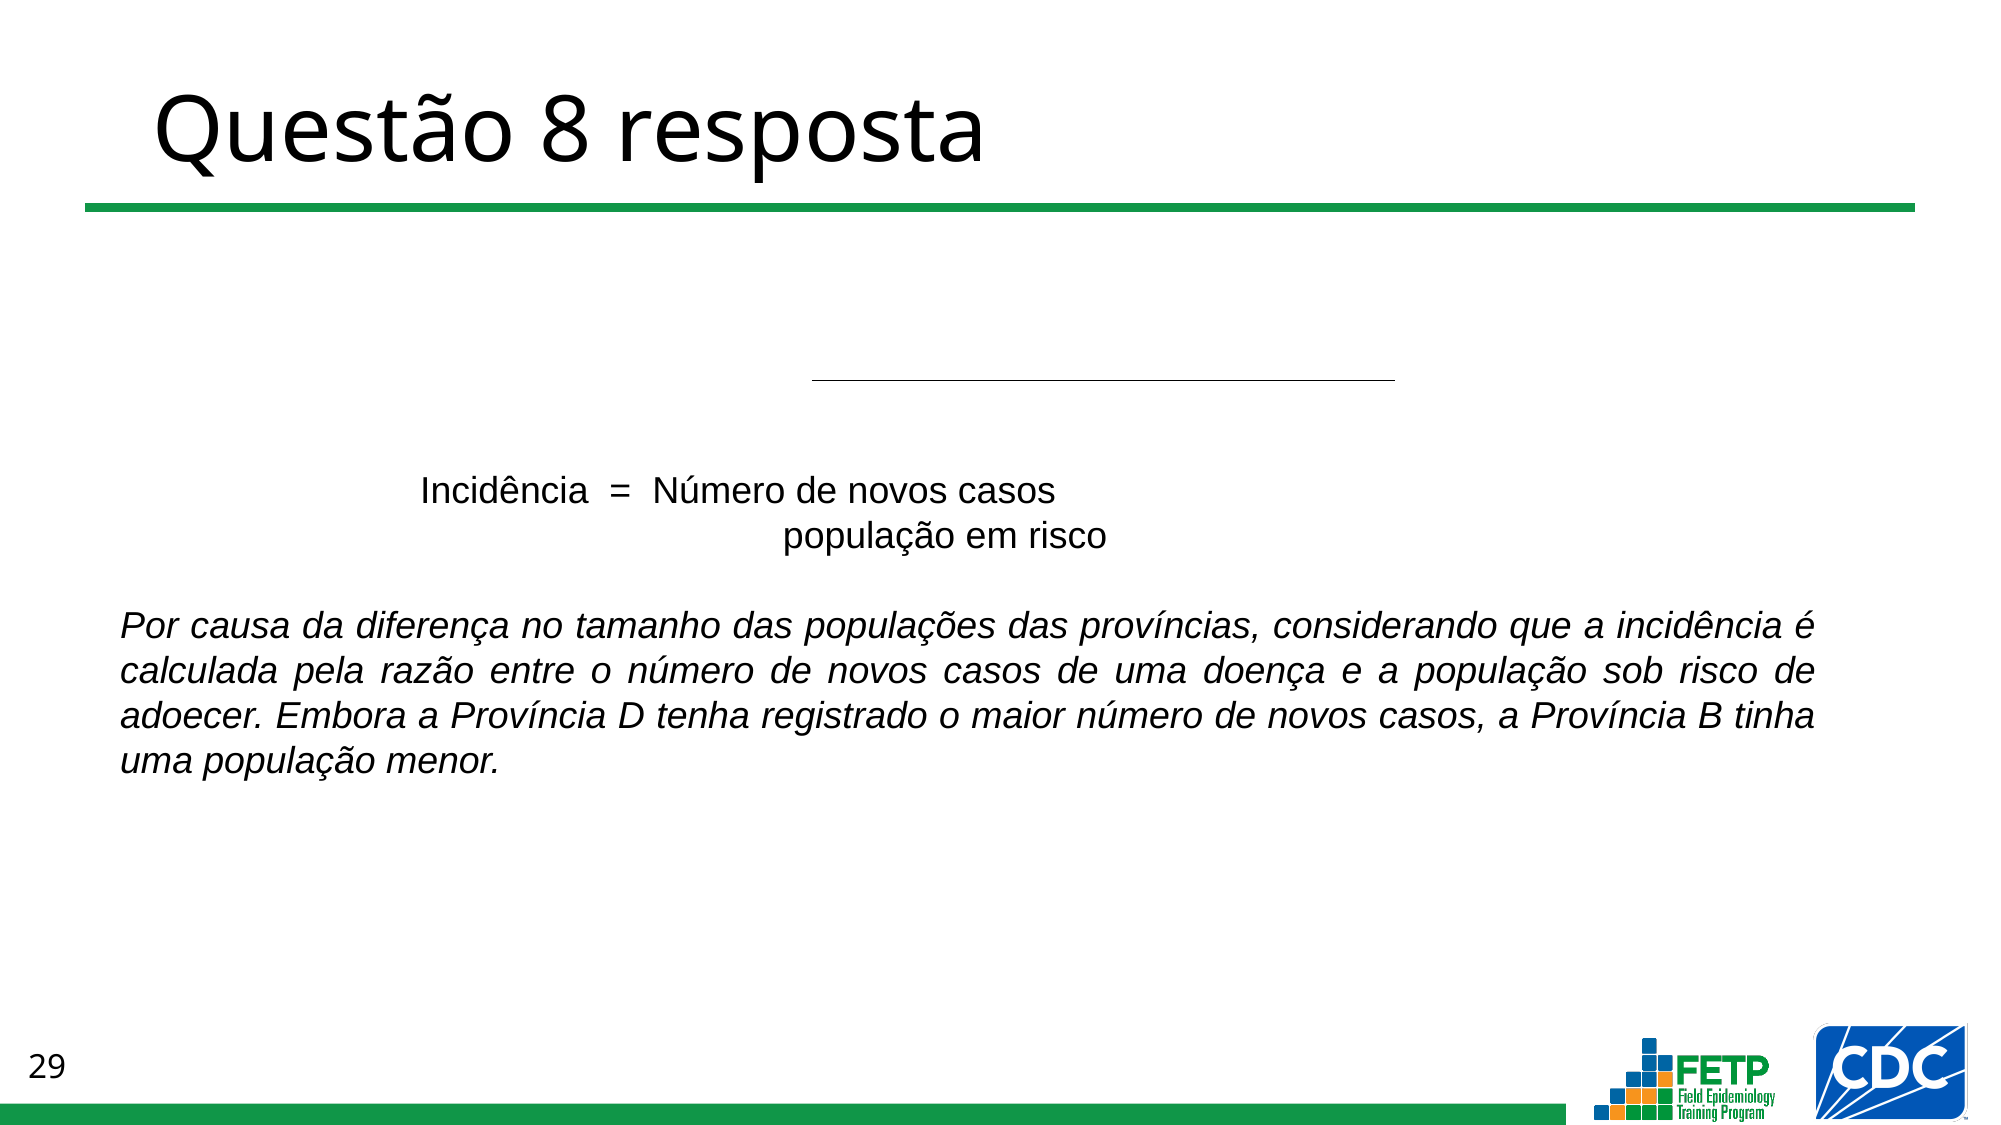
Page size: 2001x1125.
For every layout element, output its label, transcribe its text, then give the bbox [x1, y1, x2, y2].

picture [1813, 1023, 1968, 1122]
list Incidência = Número de novos casos população em risco Por causa da diferença no tamanho das populações das províncias, considerando que a incidência é calculada pela razão entre o número de novos casos de uma doença e a população sob risco de adoecer. Embora a Província D tenha registrado o maior número de novos casos, a Província B tinha uma população menor. [105, 242, 1831, 1004]
title Questão 8 resposta [137, 75, 1863, 207]
picture [1594, 1038, 1775, 1122]
